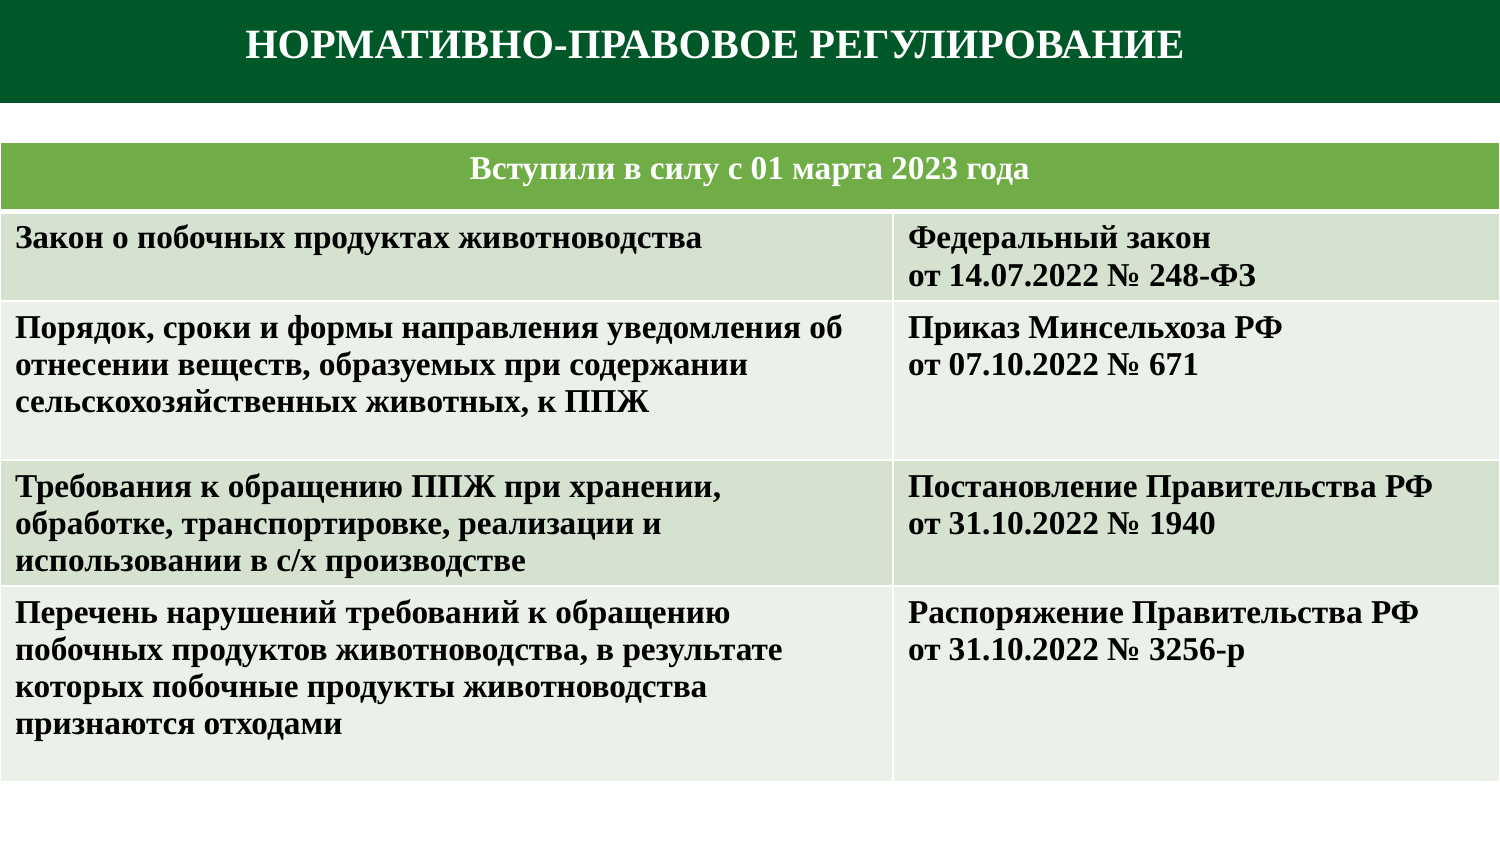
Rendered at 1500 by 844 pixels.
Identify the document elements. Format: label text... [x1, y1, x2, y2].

table_cell Требования к обращению ППЖ при хранении, обработке, транспортировке, реализации и использовании в с/х производстве [1, 461, 892, 585]
text_box [0, 0, 1500, 105]
table_header Вступили в силу с 01 марта 2023 года [1, 143, 1499, 209]
table_cell Распоряжение Правительства РФ от 31.10.2022 № 3256-р [894, 587, 1499, 781]
table_cell Закон о побочных продуктах животноводства [1, 214, 892, 300]
text_box Нормативно-правовое регулирование [0, 11, 1430, 129]
table_cell Федеральный закон от 14.07.2022 № 248-ФЗ [894, 214, 1499, 300]
table_cell Перечень нарушений требований к обращению побочных продуктов животноводства, в результате которых побочные продукты животноводства признаются отходами [1, 587, 892, 781]
table_cell Постановление Правительства РФ от 31.10.2022 № 1940 [894, 461, 1499, 585]
table_cell Порядок, сроки и формы направления уведомления об отнесении веществ, образуемых при содержании сельскохозяйственных животных, к ППЖ [1, 302, 892, 459]
table_cell Приказ Минсельхоза РФ от 07.10.2022 № 671 [894, 302, 1499, 459]
